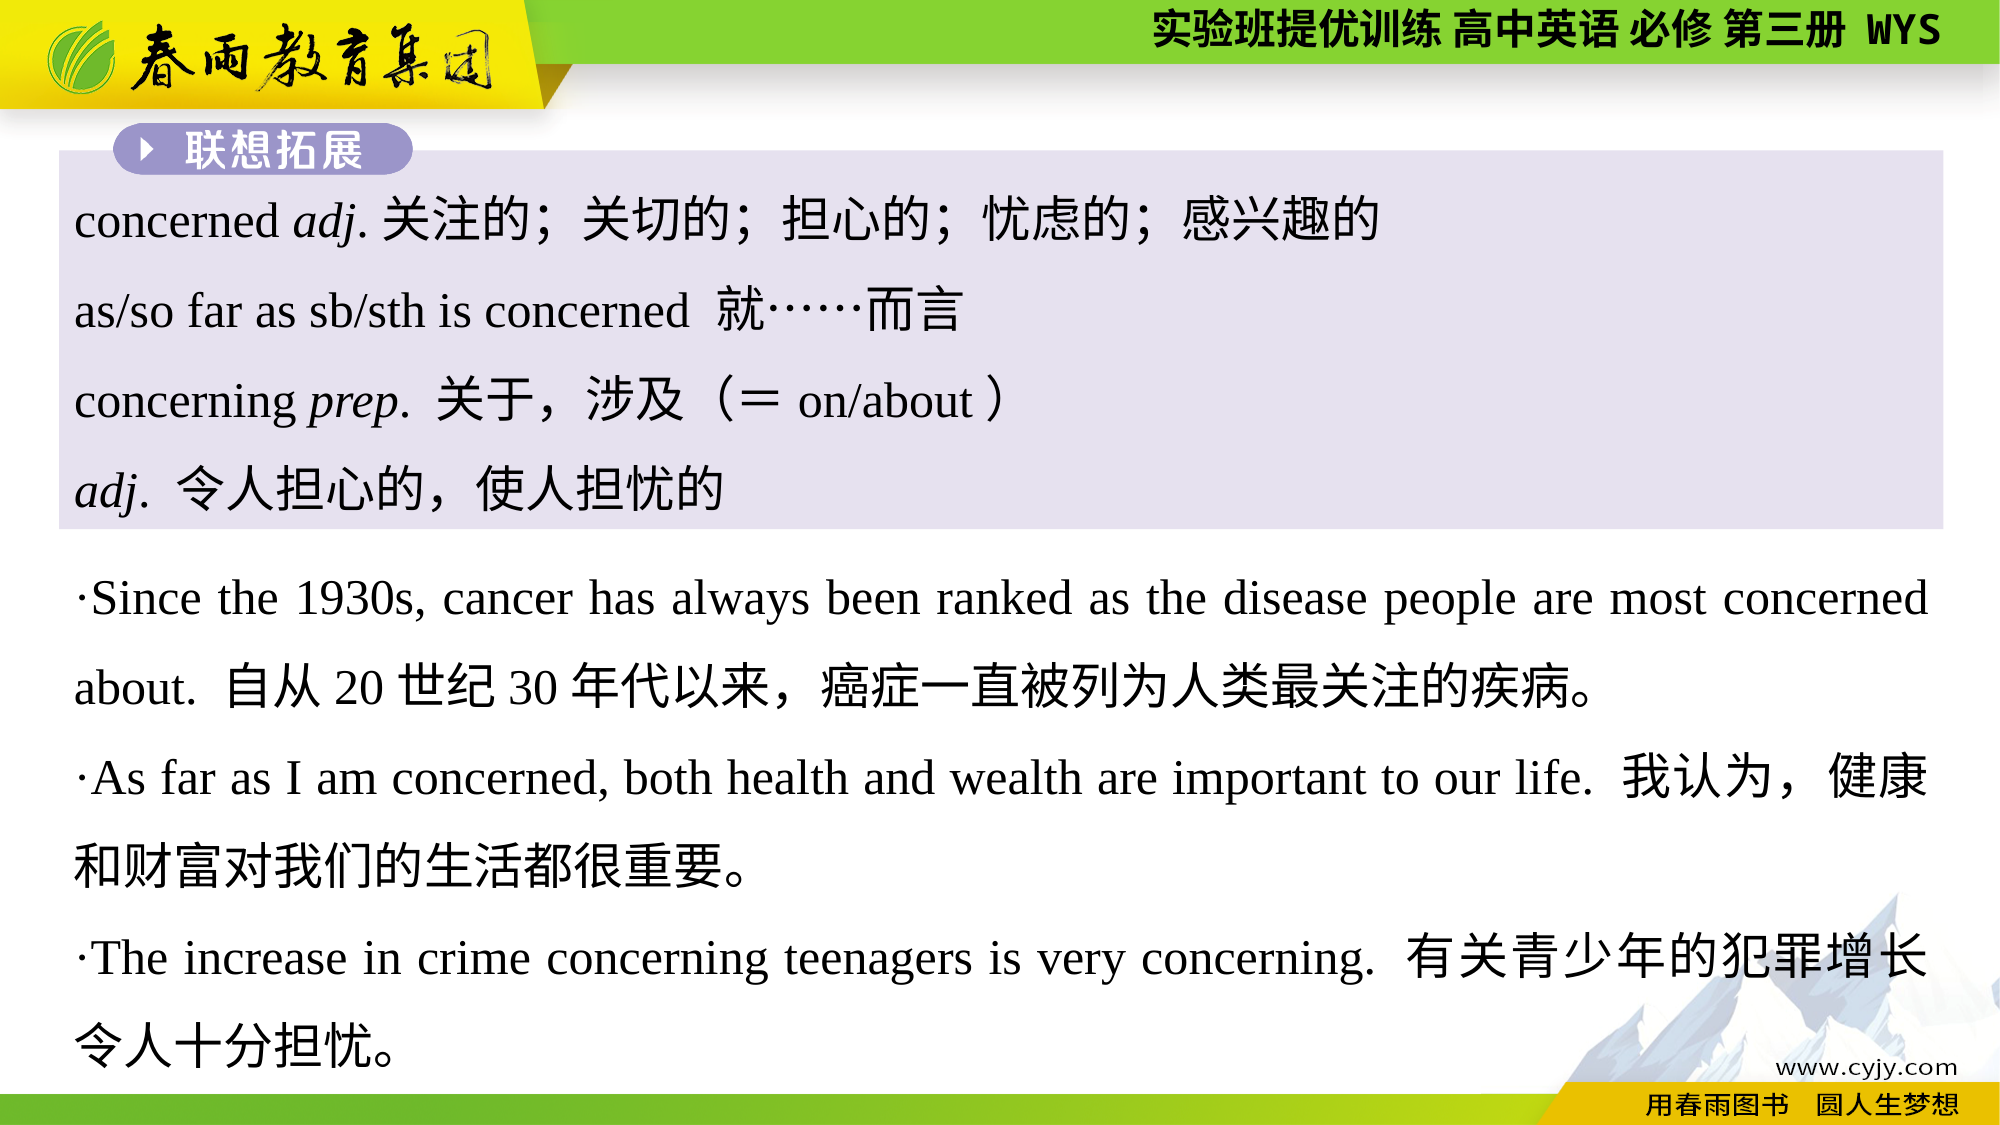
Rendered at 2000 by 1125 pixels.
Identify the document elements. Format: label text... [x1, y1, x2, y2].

list concerned adj.关注的；关切的；担心的；忧虑的；感兴趣的 as/so far as sb/sth is concerned 就……而言 concerning prep. 关于，涉及（＝on/about） adj. 令人担心的，使人担忧的 [59, 150, 1944, 527]
text_box ·Since the 1930s, cancer has always been ranked as the disease people are most concerned about. 自从20世纪30年代以来，癌症一直被列为人类最关注的疾病。 ·As far as I am concerned, both health and wealth are important to our life. 我认为，健康和财富对我们的生活都很重要。 ·The increase in crime concerning teenagers is very concerning. 有关青少年的犯罪增长令人十分担忧。 [59, 527, 1944, 1082]
picture [0, 0, 2000, 1125]
